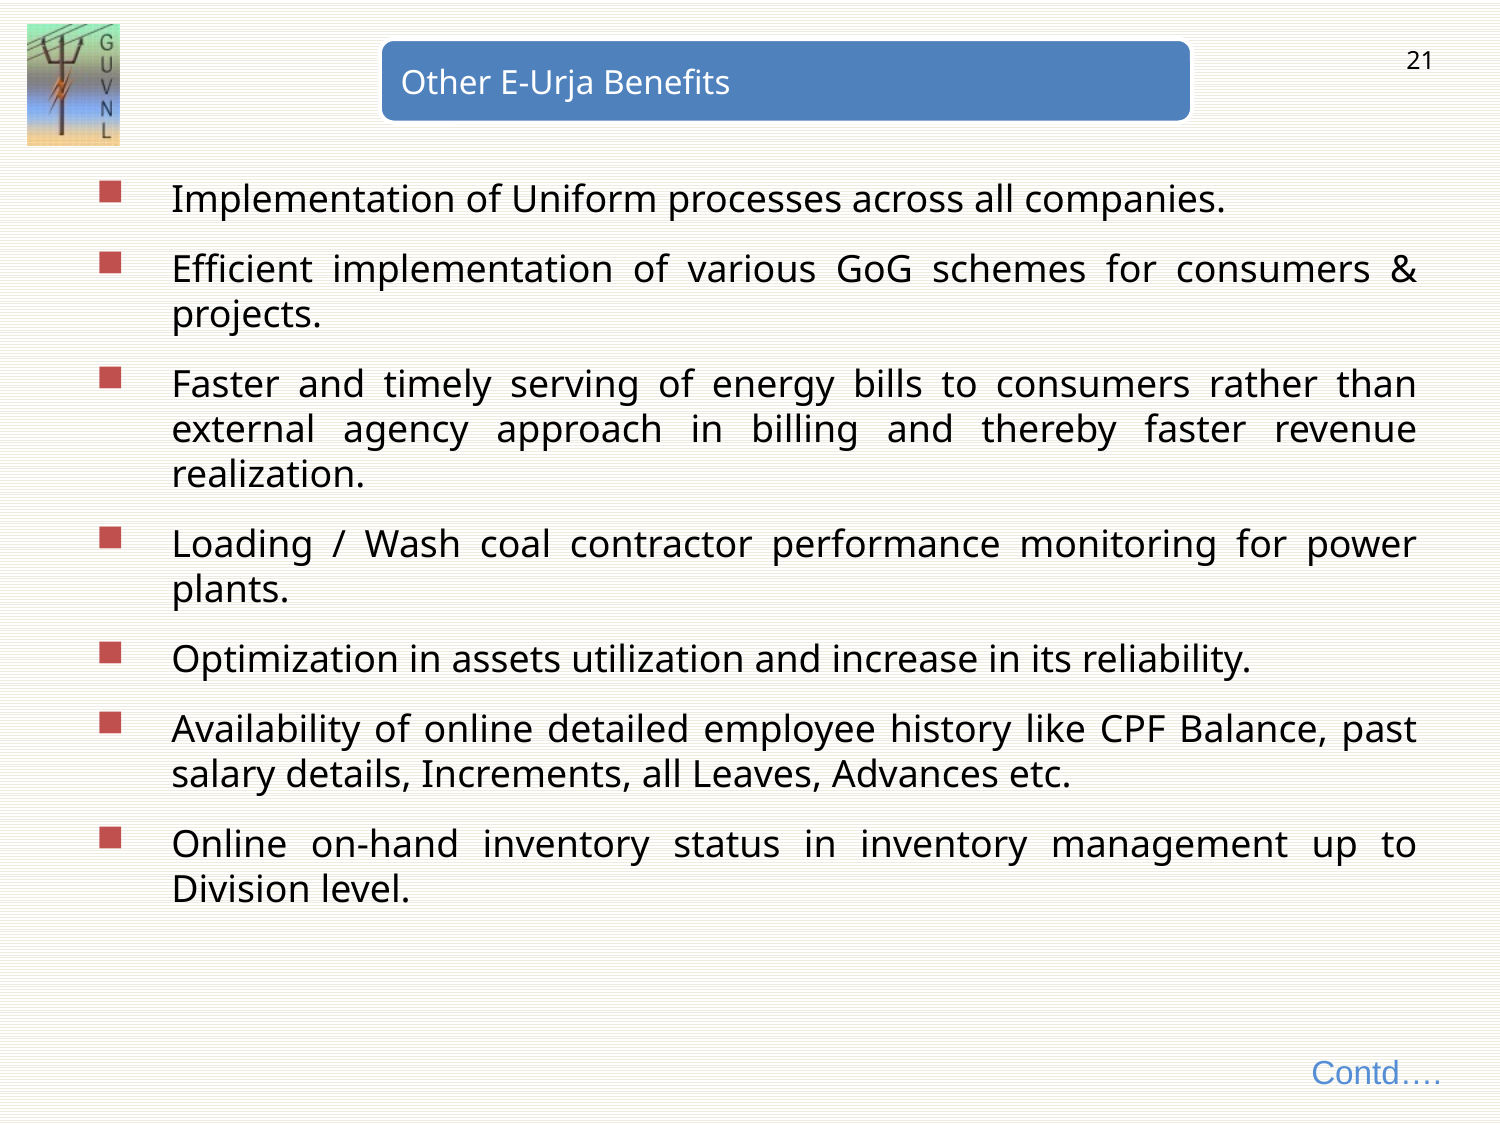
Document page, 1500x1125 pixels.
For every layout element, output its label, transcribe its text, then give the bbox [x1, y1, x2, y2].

list Implementation of Uniform processes across all companies. Efficient implementation of various GoG schemes for consumers & projects. Faster and timely serving of energy bills to consumers rather than external agency approach in billing and thereby faster revenue realization. Loading / Wash coal contractor performance monitoring for power plants. Optimization in assets utilization and increase in its reliability. Availability of online detailed employee history like CPF Balance, past salary details, Increments, all Leaves, Advances etc. Online on-hand inventory status in inventory management up to Division level. [50, 166, 1434, 1024]
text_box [379, 38, 1193, 123]
slide_number 21 [1324, 37, 1451, 116]
picture [26, 24, 120, 146]
text_box Contd…. [1296, 1044, 1458, 1099]
